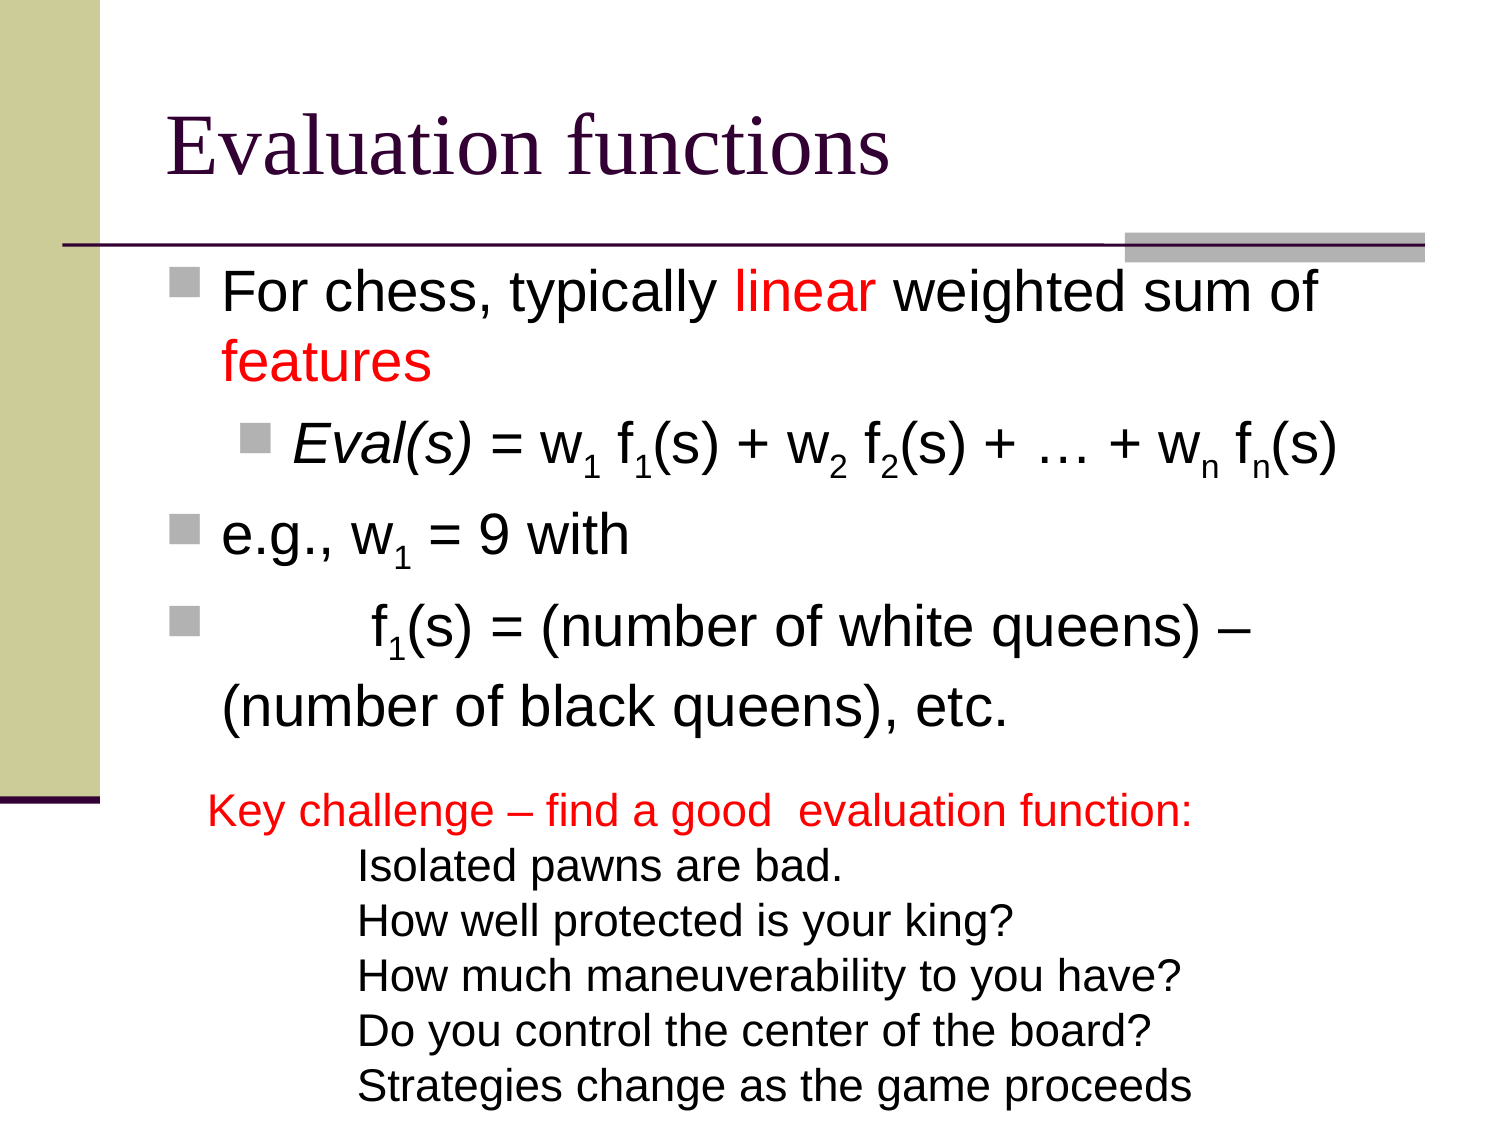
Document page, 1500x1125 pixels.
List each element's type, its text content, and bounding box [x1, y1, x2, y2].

list For chess, typically linear weighted sum of features Eval(s) = w1 f1(s) + w2 f2(s) + … + wn fn(s) e.g., w1 = 9 with f1(s) = (number of white queens) – (number of black queens), etc. [149, 245, 1426, 990]
text_box Key challenge – find a good evaluation function: Isolated pawns are bad. How well protected is your king? How much maneuverability to you have? Do you control the center of the board? Strategies change as the game proceeds [117, 773, 1293, 1118]
title Evaluation functions [149, 45, 1426, 234]
